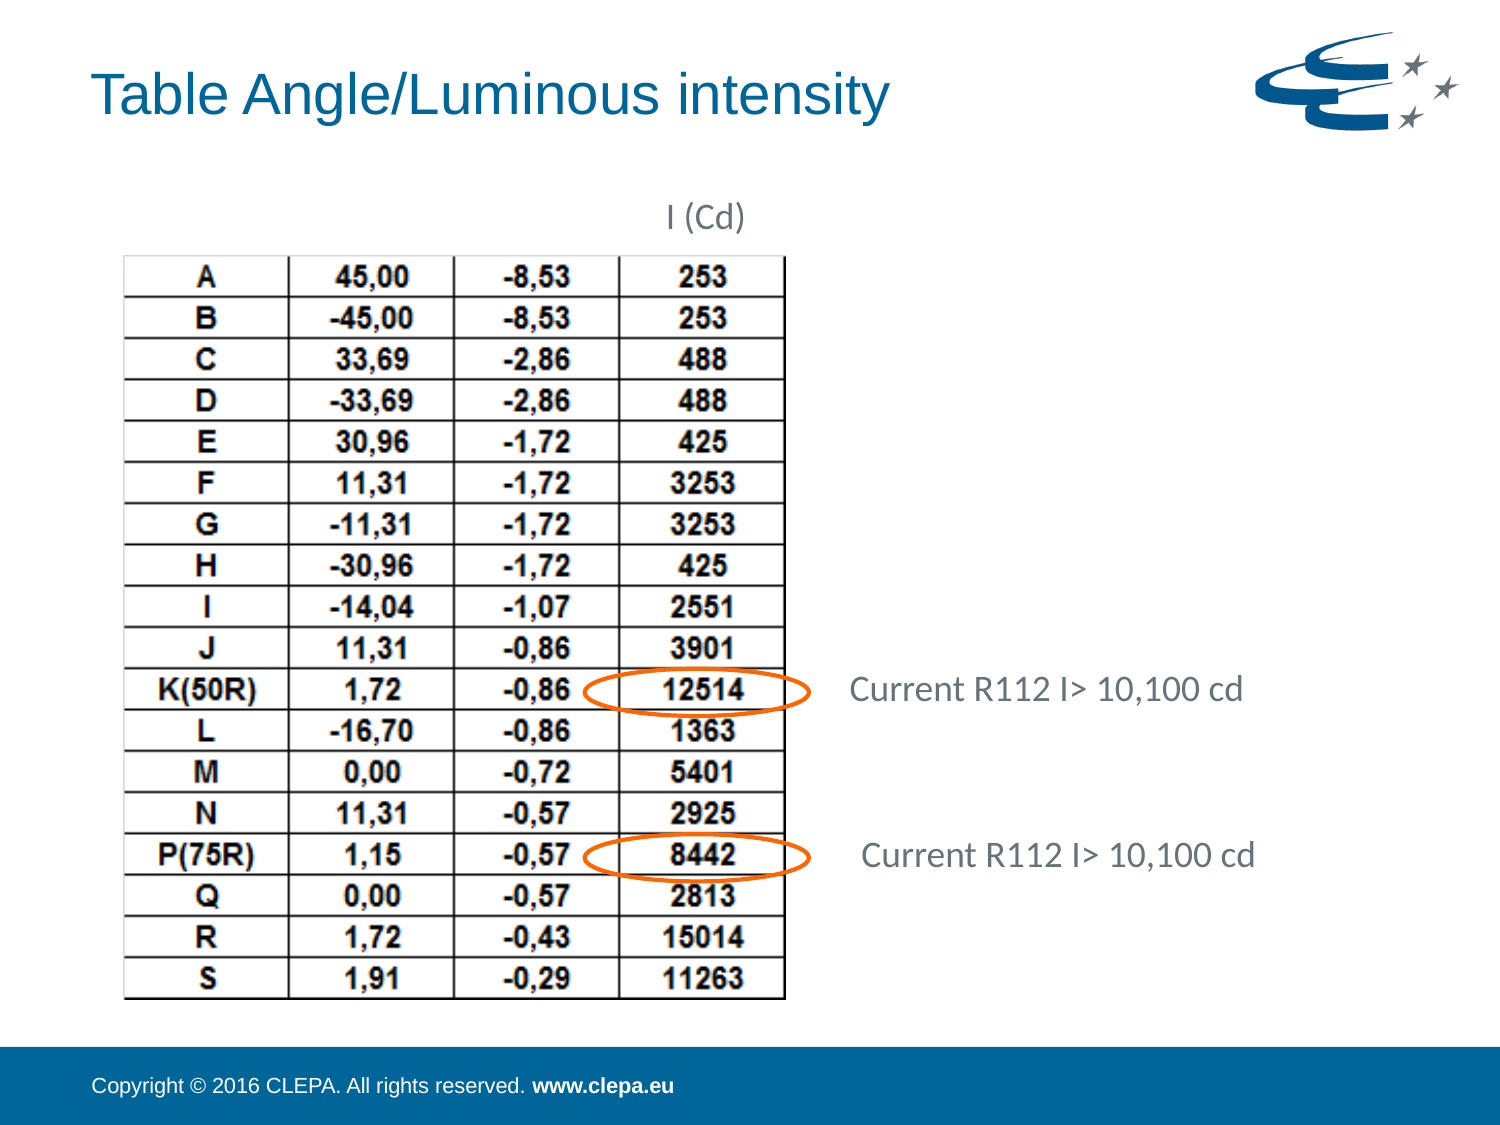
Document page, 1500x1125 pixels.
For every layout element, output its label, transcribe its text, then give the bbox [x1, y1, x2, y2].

picture [1246, 19, 1471, 139]
text_box [791, 677, 811, 708]
text_box I (Cd) [651, 184, 762, 245]
text_box Current R112 I> 10,100 cd [846, 822, 1280, 882]
title Table Angle/Luminous intensity [75, 45, 1223, 139]
text_box [791, 842, 811, 873]
picture [123, 255, 786, 1000]
text_box Current R112 I> 10,100 cd [834, 656, 1269, 717]
